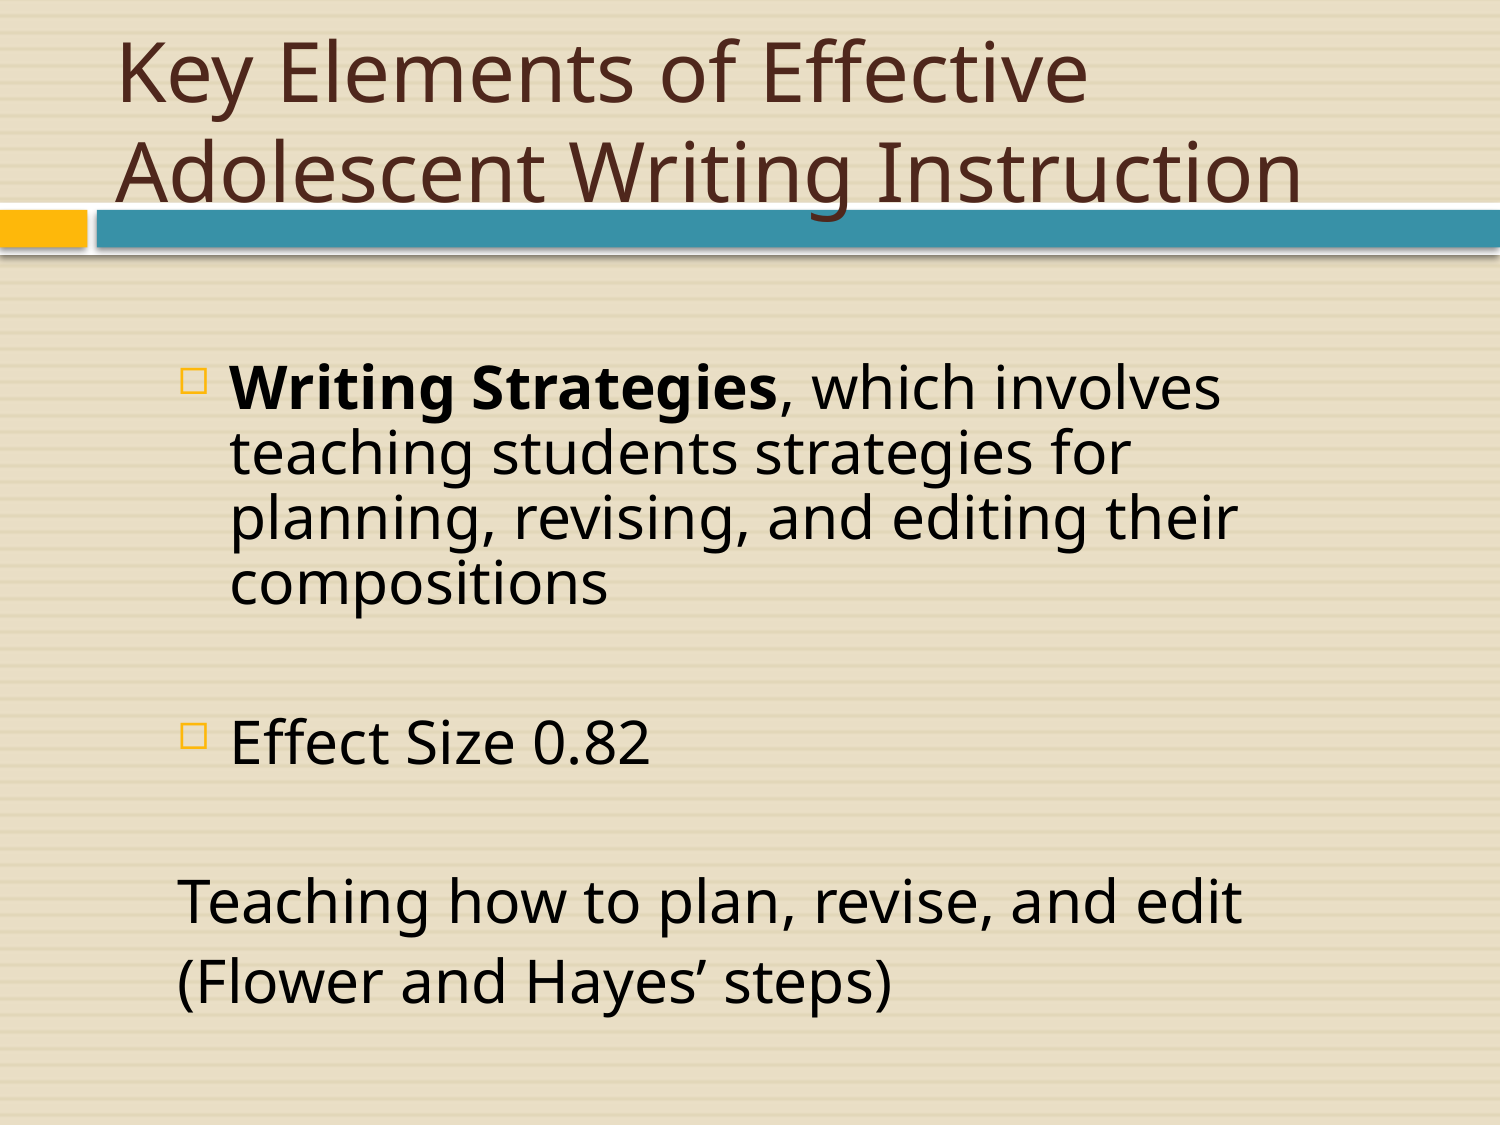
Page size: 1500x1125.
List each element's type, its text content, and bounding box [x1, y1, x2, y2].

title Key Elements of Effective Adolescent Writing Instruction [100, 37, 1439, 201]
list Writing Strategies, which involves teaching students strategies for planning, revising, and editing their compositions Effect Size 0.82 Teaching how to plan, revise, and edit (Flower and Hayes’ steps) [162, 262, 1351, 963]
